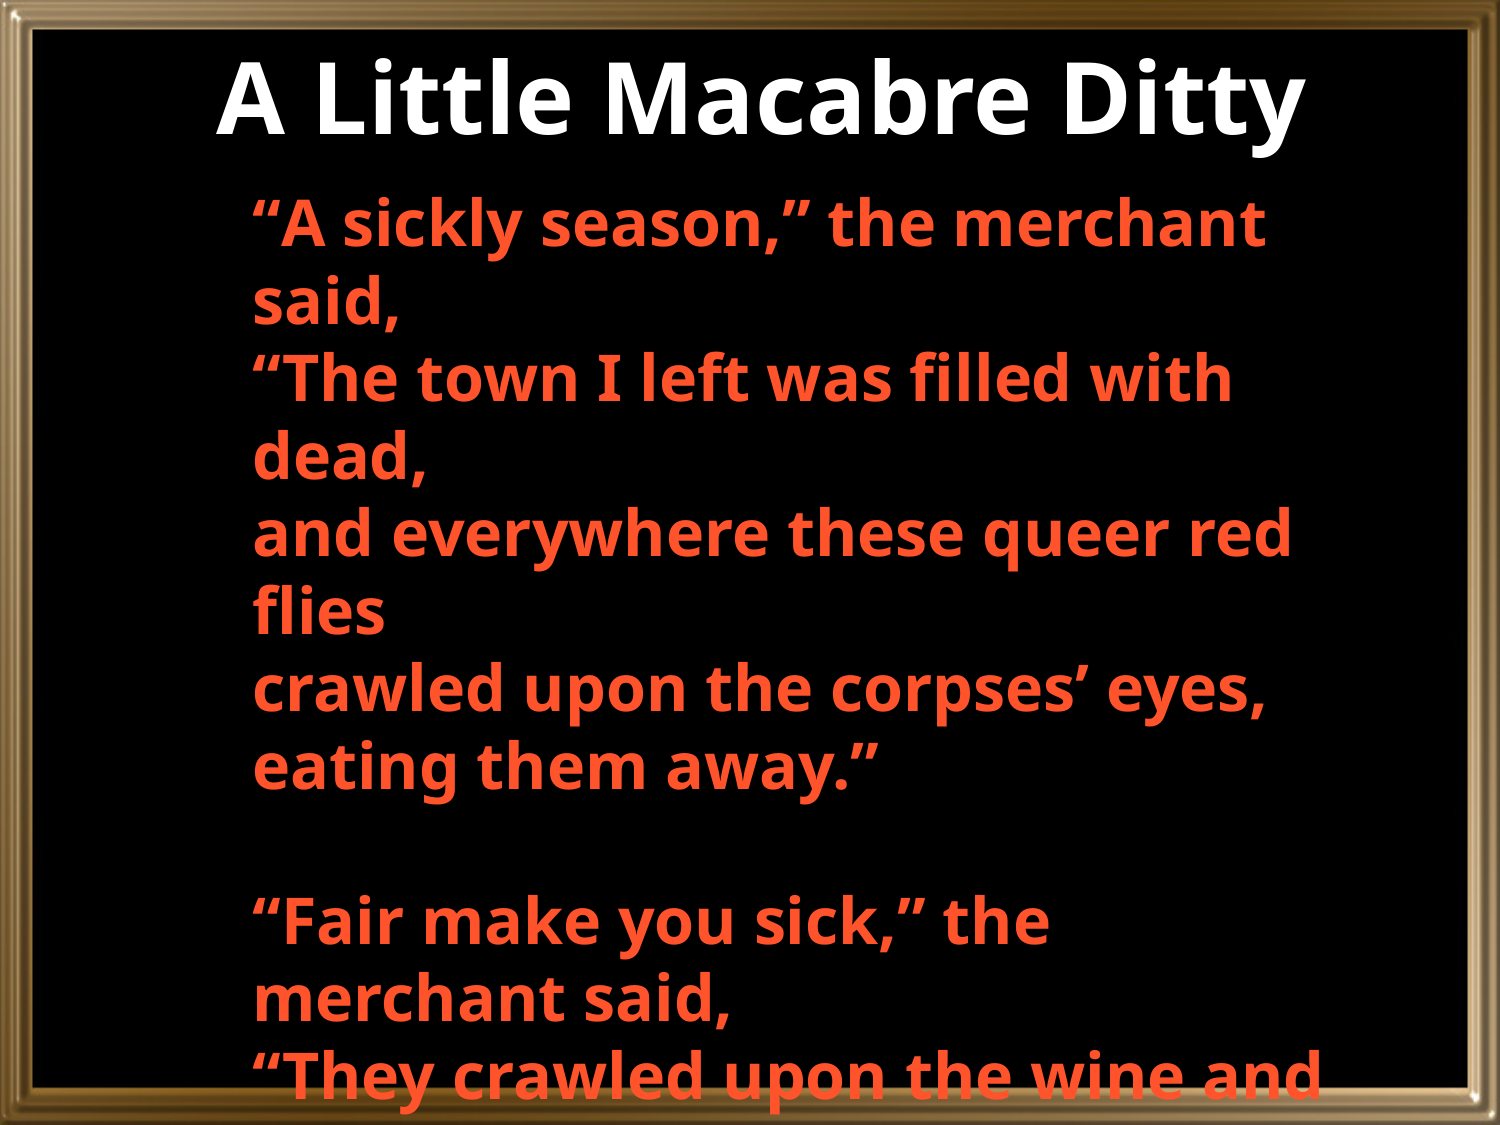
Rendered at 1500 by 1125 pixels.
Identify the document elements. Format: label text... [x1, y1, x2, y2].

picture [0, 0, 1500, 1125]
text_box A Little Macabre Ditty [162, 27, 1363, 162]
text_box “A sickly season,” the merchant said, “The town I left was filled with dead, and everywhere these queer red flies crawled upon the corpses’ eyes, eating them away.” “Fair make you sick,” the merchant said, “They crawled upon the wine and bread. Pale priests with oil and books, bulging eyes and crazy looks, dropping like the flies.” [237, 174, 1375, 1125]
